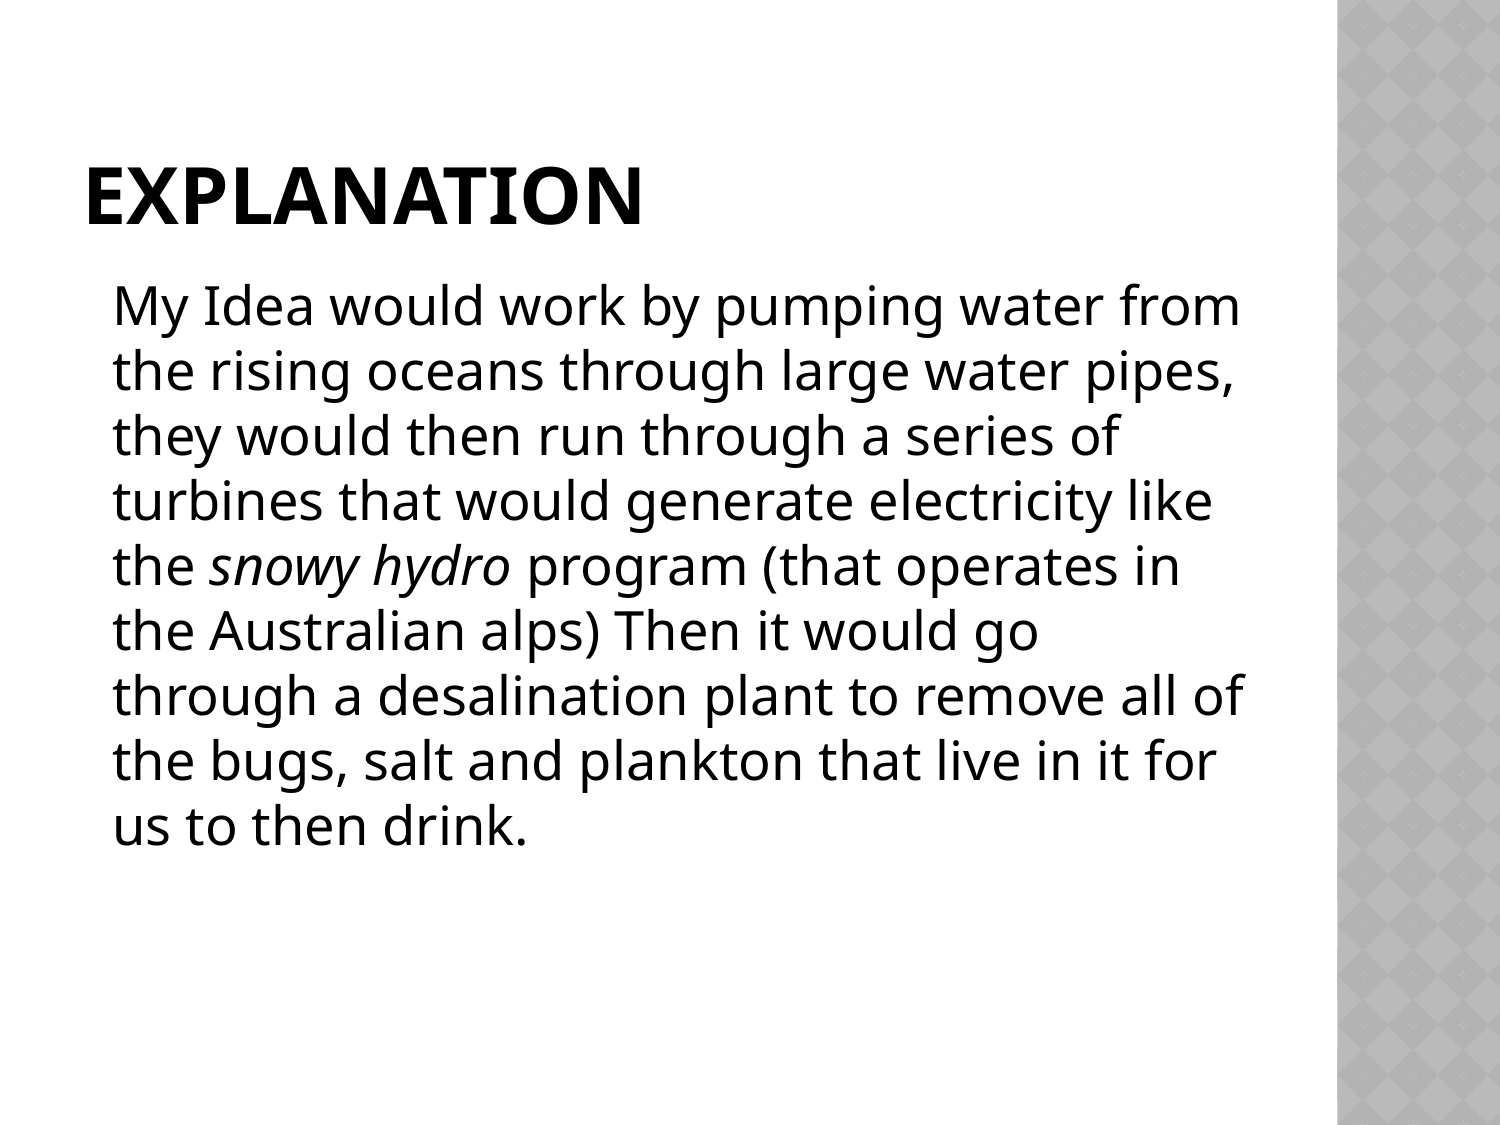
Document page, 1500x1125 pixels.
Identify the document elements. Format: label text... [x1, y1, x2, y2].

title Explanation [75, 52, 1263, 240]
list My Idea would work by pumping water from the rising oceans through large water pipes, they would then run through a series of turbines that would generate electricity like the snowy hydro program (that operates in the Australian alps) Then it would go through a desalination plant to remove all of the bugs, salt and plankton that live in it for us to then drink. [75, 264, 1263, 1059]
